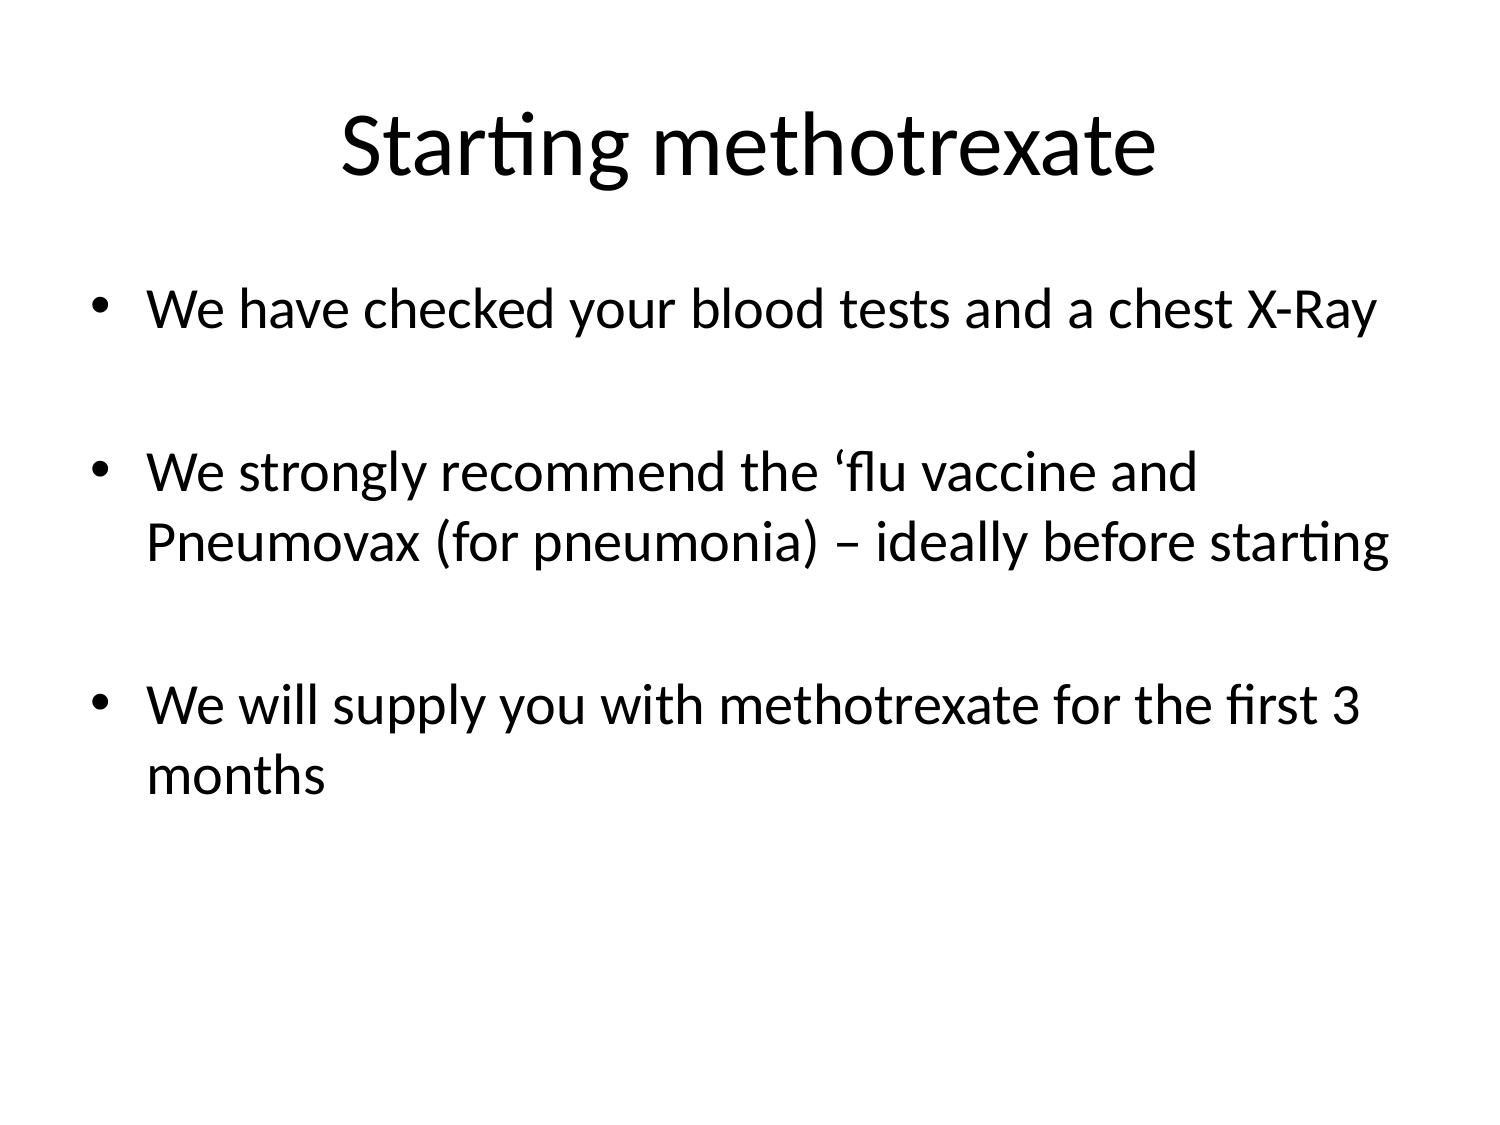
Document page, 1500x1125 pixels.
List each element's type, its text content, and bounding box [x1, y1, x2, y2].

list We have checked your blood tests and a chest X-Ray We strongly recommend the ‘flu vaccine and Pneumovax (for pneumonia) – ideally before starting We will supply you with methotrexate for the first 3 months [75, 262, 1425, 1005]
title Starting methotrexate [75, 45, 1425, 233]
